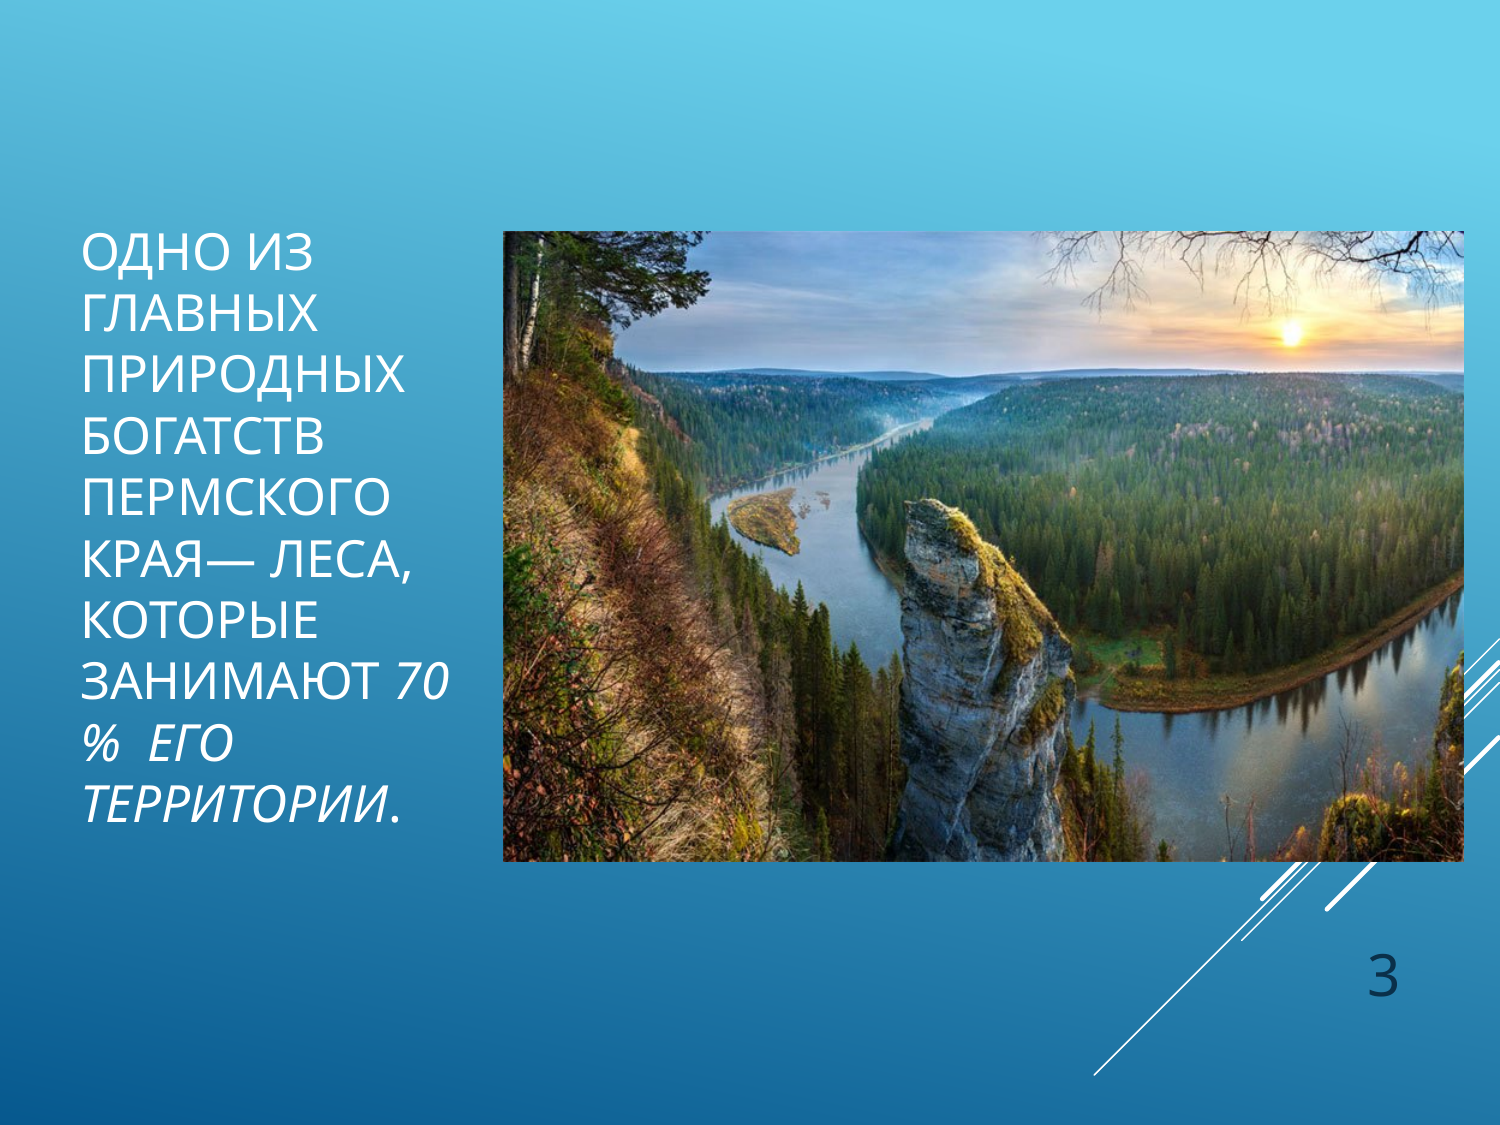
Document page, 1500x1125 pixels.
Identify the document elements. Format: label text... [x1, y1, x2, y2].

title Одно из главных природных богатств Пермского края— леса, которые занимают 70% его территории. [64, 208, 504, 844]
slide_number 3 [1275, 915, 1416, 1025]
picture [503, 231, 1464, 862]
